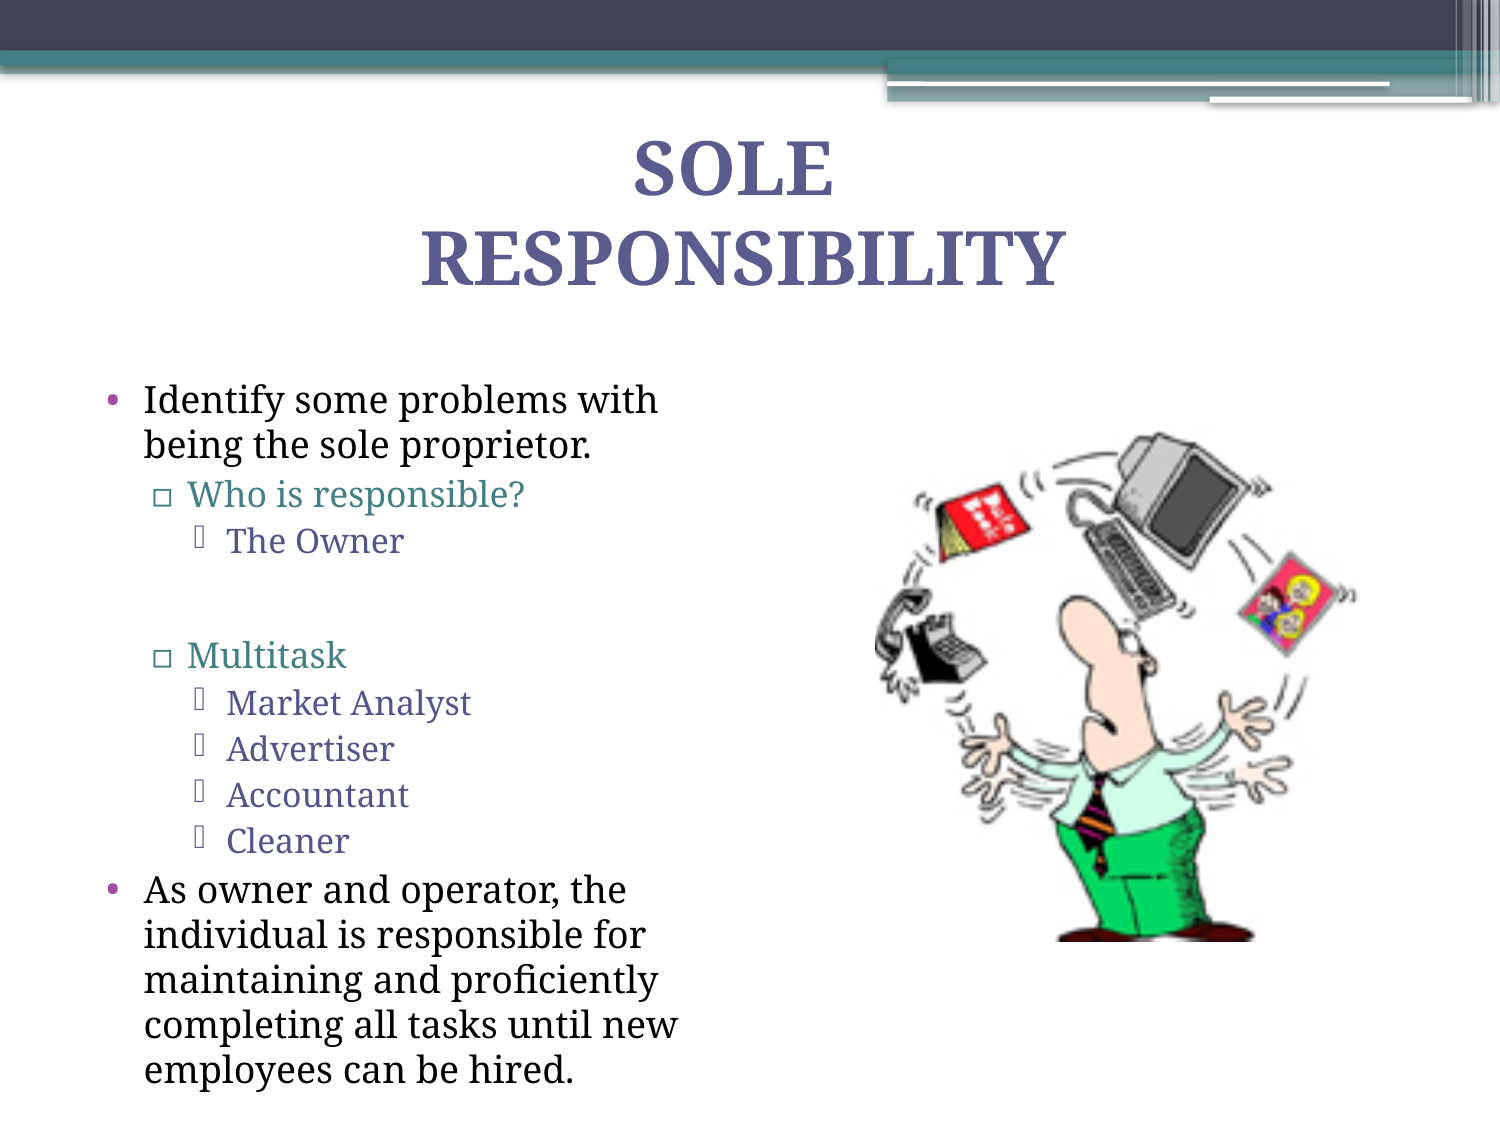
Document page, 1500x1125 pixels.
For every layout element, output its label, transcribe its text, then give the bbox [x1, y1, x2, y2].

text_box Sole Responsibility [74, 112, 1413, 308]
list Identify some problems with being the sole proprietor. Who is responsible? The Owner Multitask Market Analyst Advertiser Accountant Cleaner As owner and operator, the individual is responsible for maintaining and proficiently completing all tasks until new employees can be hired. [75, 368, 738, 1112]
picture [874, 424, 1363, 942]
